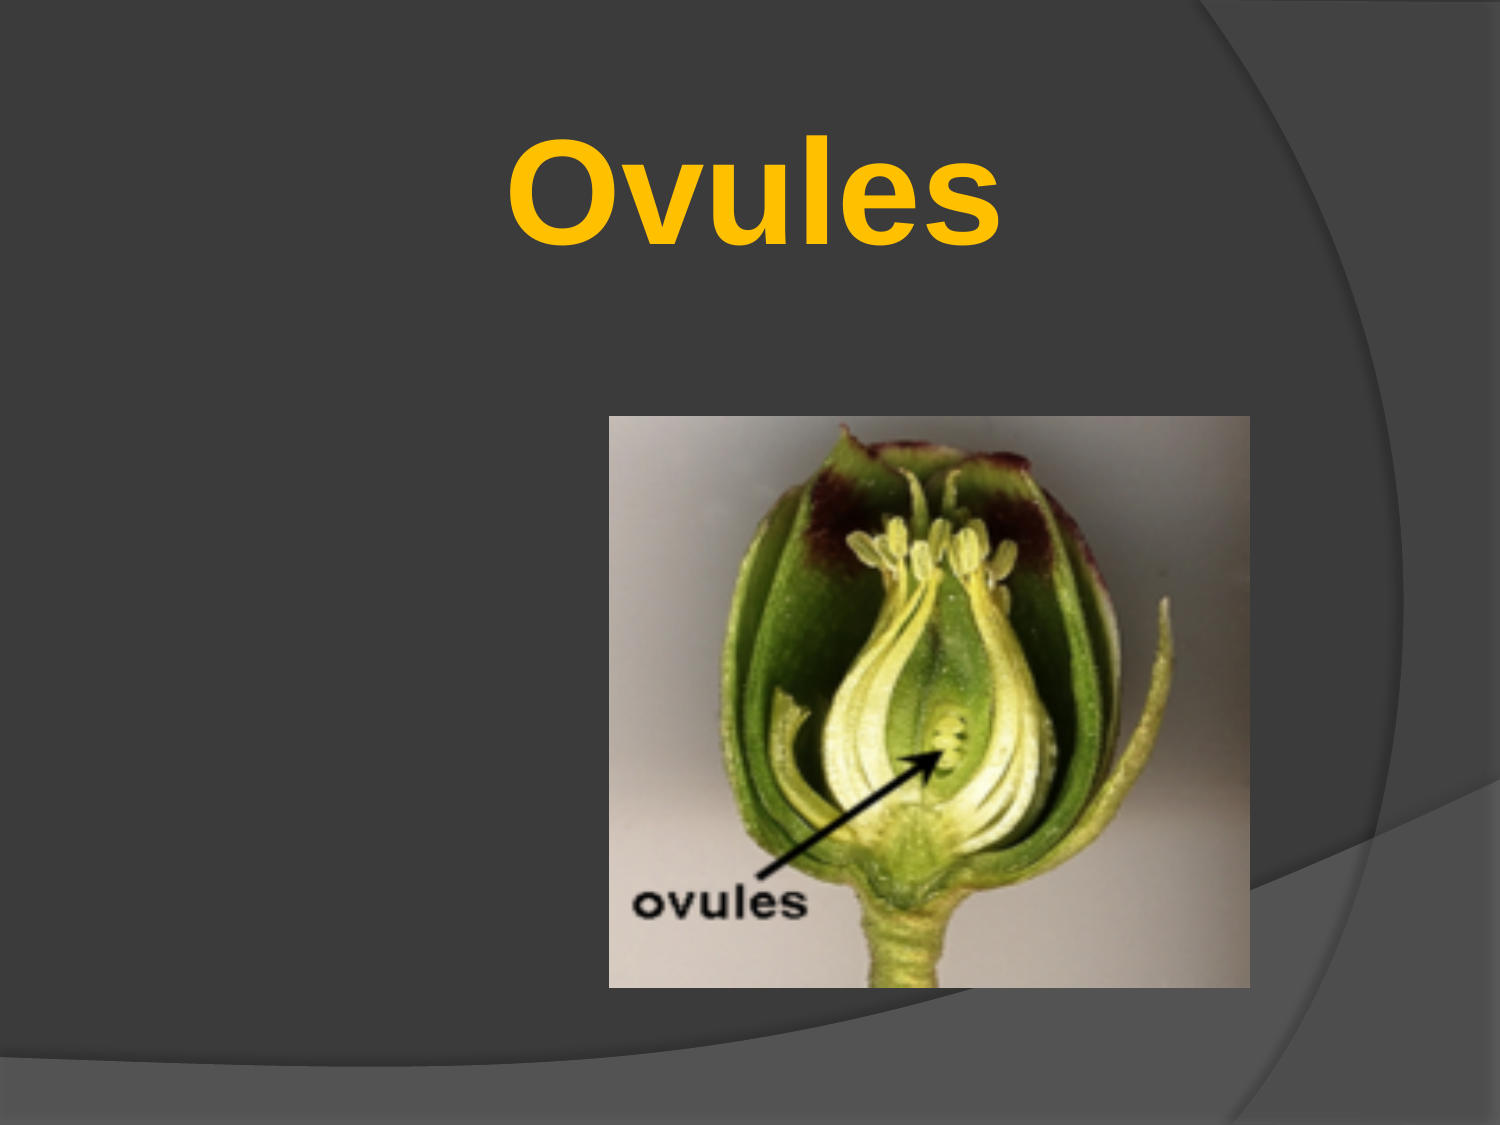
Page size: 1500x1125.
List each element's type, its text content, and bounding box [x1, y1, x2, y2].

text_box Ovules [489, 87, 1021, 283]
picture [609, 416, 1251, 988]
